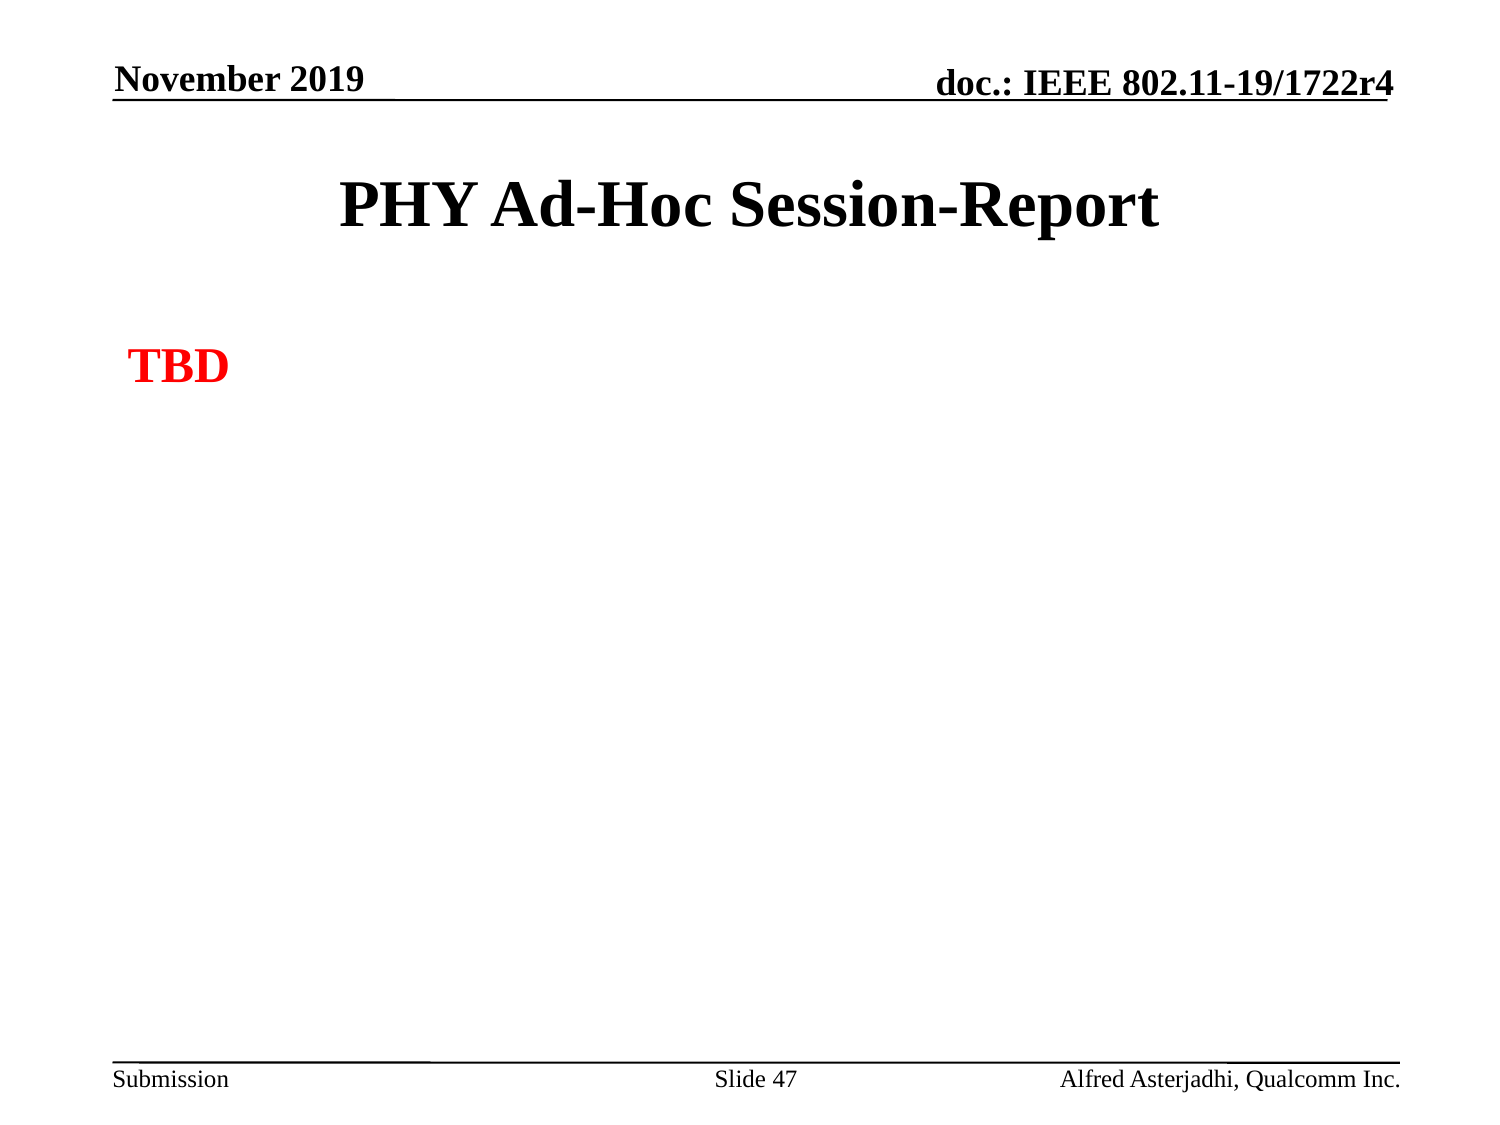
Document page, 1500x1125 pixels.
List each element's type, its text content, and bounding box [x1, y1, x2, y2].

slide_number Slide 47 [712, 1061, 800, 1123]
list TBD [112, 324, 1388, 1000]
title PHY Ad-Hoc Session-Report [112, 112, 1388, 288]
footer Alfred Asterjadhi, Qualcomm Inc. [878, 1061, 1402, 1093]
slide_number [114, 54, 423, 100]
